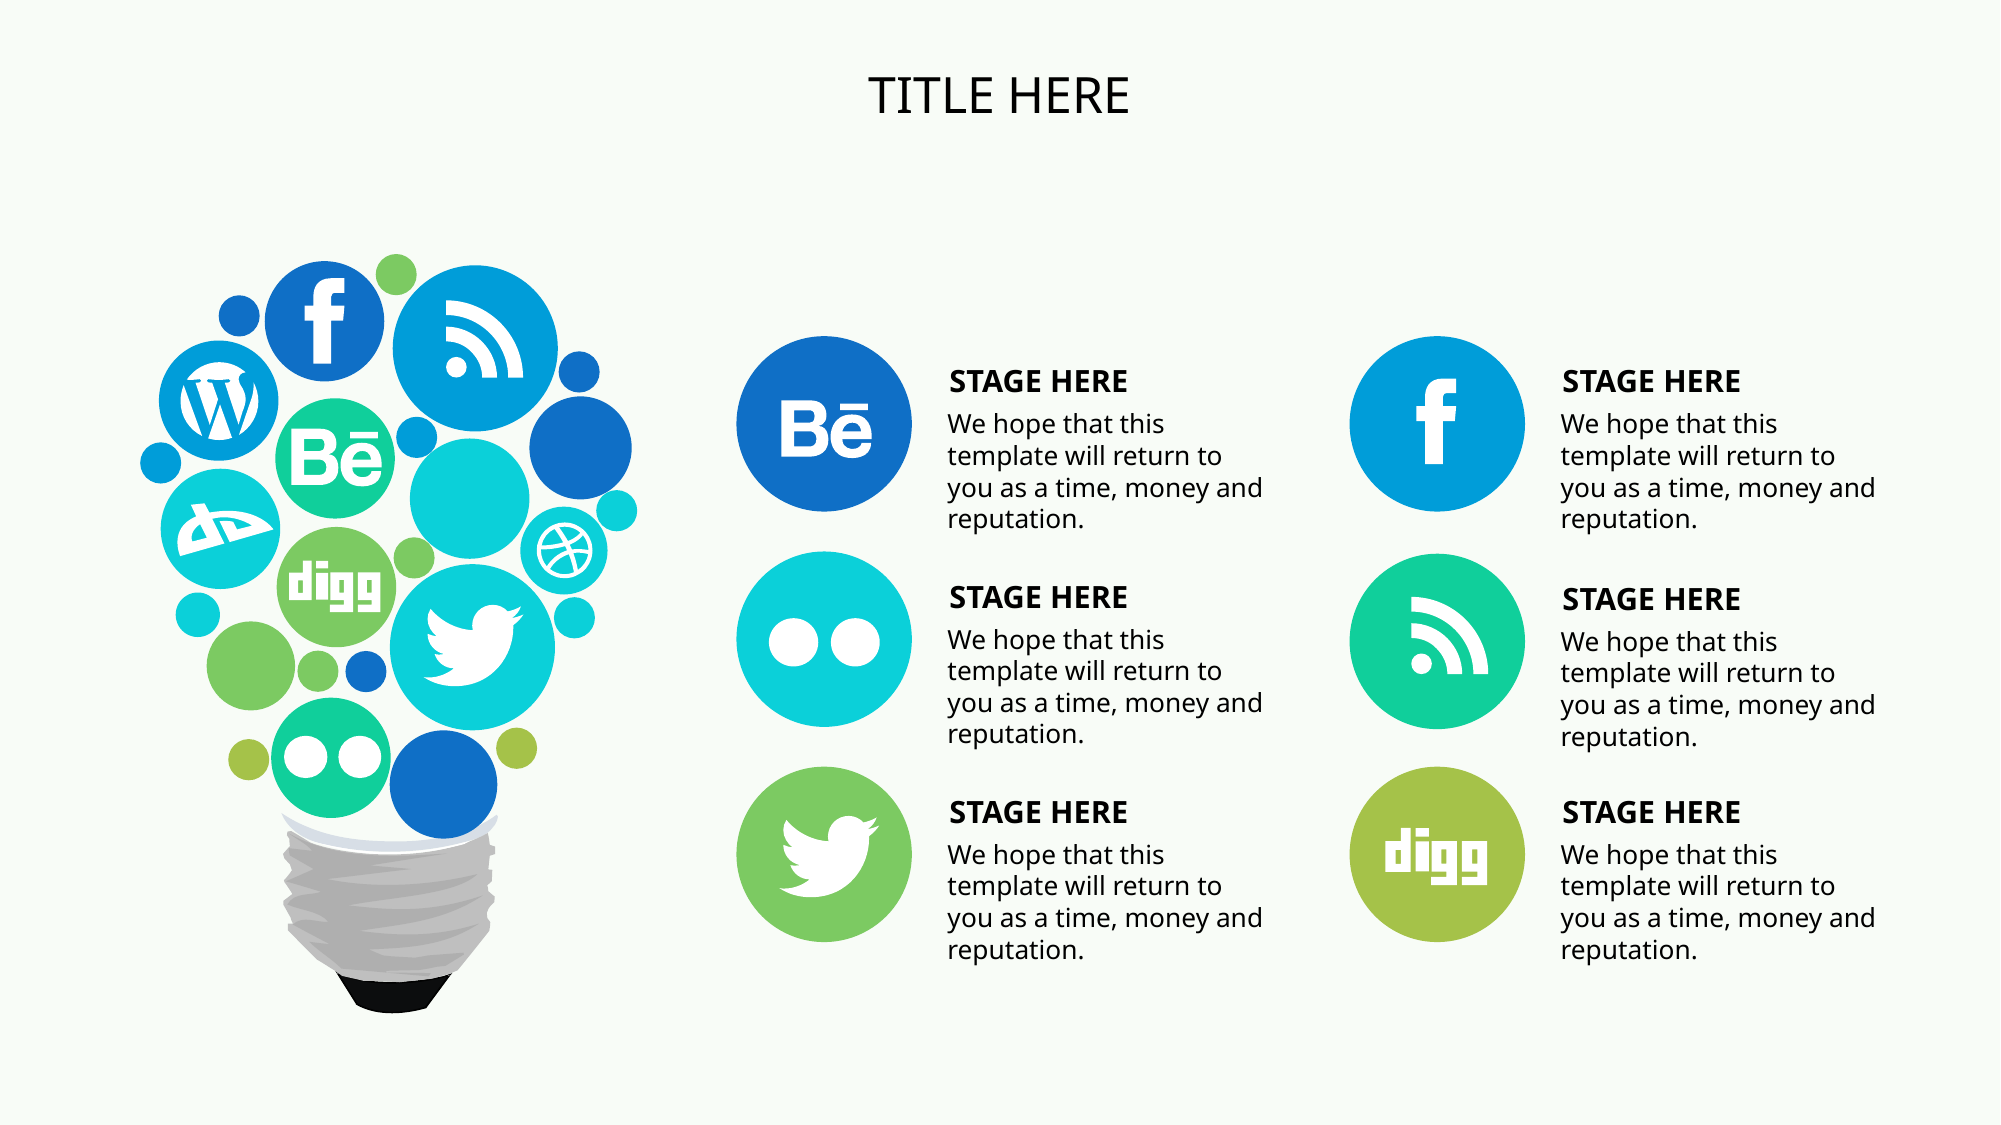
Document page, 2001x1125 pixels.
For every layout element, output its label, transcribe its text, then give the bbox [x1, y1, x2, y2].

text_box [933, 348, 1282, 536]
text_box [1546, 566, 1895, 753]
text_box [1546, 348, 1895, 536]
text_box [736, 766, 912, 943]
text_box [933, 779, 1282, 966]
text_box TITLE HERE [478, 33, 1523, 124]
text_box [1546, 779, 1895, 966]
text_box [140, 254, 638, 1020]
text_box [933, 564, 1282, 751]
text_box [1349, 766, 1526, 943]
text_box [736, 551, 912, 727]
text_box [736, 336, 912, 512]
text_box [1349, 336, 1526, 512]
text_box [1349, 553, 1526, 730]
